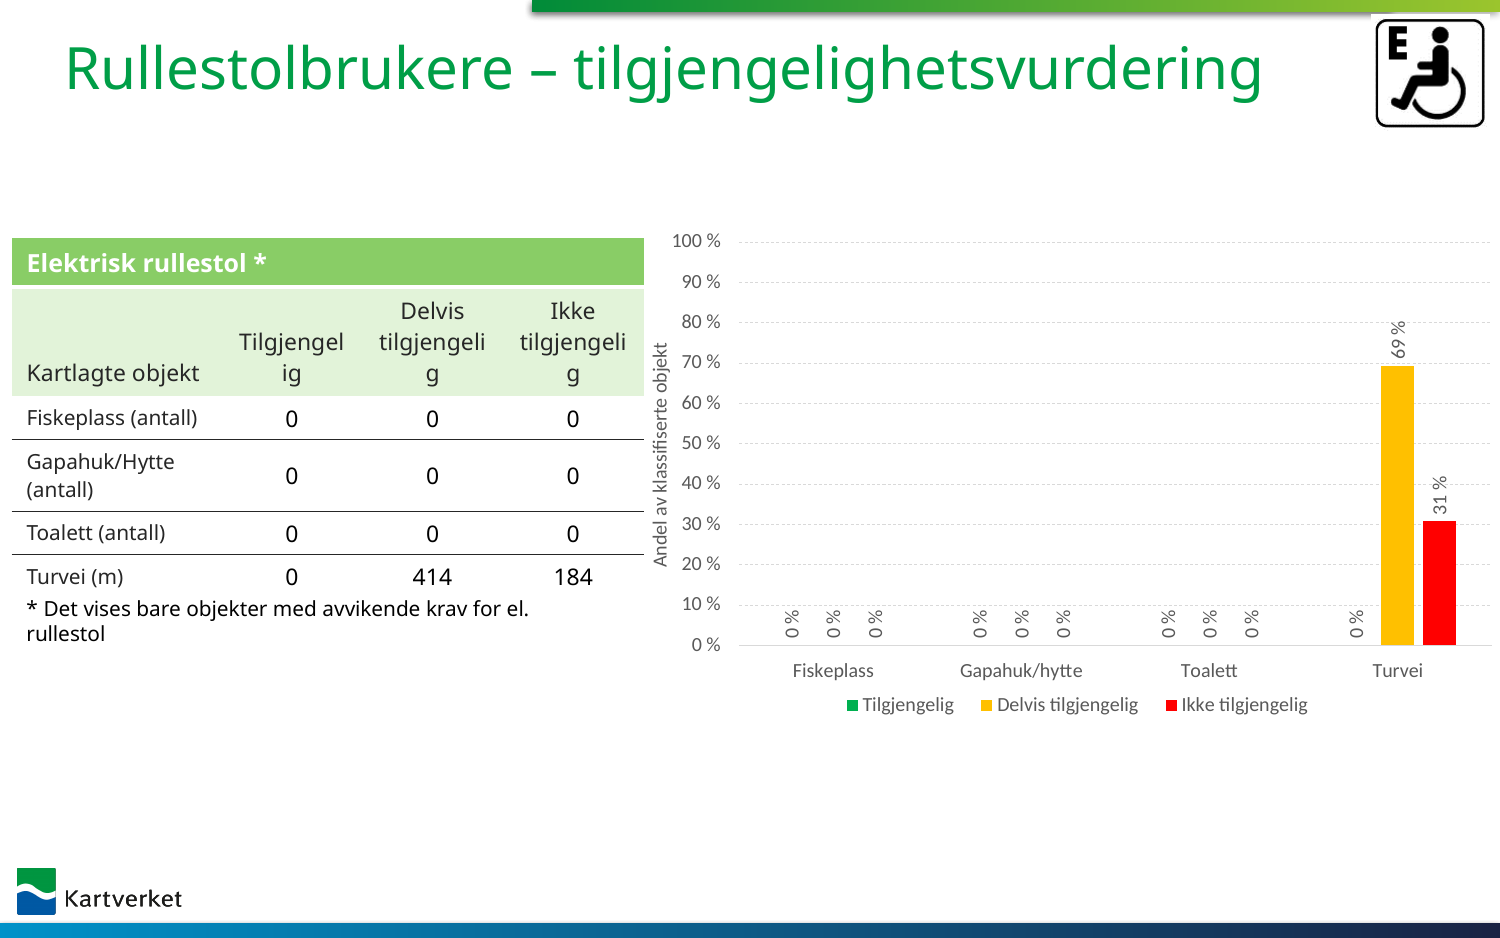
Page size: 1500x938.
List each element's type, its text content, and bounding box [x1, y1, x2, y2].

text_box Rullestolbrukere – tilgjengelighetsvurdering [49, 12, 1372, 109]
table_cell 0 [503, 440, 638, 511]
table_header Elektrisk rullestol * [12, 238, 638, 285]
table_cell 0 [362, 440, 503, 511]
table_cell 0 [222, 555, 362, 588]
table_cell Ikke tilgjengelig [503, 289, 638, 396]
table_cell 0 [362, 396, 503, 439]
table_cell 0 [503, 396, 638, 439]
table_cell Delvis tilgjengelig [362, 289, 503, 396]
table_cell 0 [362, 512, 503, 554]
table_cell 0 [503, 512, 638, 554]
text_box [1371, 13, 1491, 133]
table_cell 0 [222, 396, 362, 439]
table_cell Fiskeplass (antall) [12, 396, 222, 439]
table_cell Turvei (m) [12, 555, 222, 588]
text_box * Det vises bare objekter med avvikende krav for el. rullestol [11, 588, 597, 653]
table_cell Toalett (antall) [12, 512, 222, 554]
table_cell 184 [503, 555, 638, 598]
table_cell Kartlagte objekt [12, 289, 222, 396]
table_cell Gapahuk/Hytte (antall) [12, 440, 222, 511]
table_cell 414 [362, 555, 503, 588]
table_cell 0 [222, 512, 362, 554]
table_cell Tilgjengelig [222, 289, 362, 396]
picture [643, 218, 1500, 728]
table_cell 0 [222, 440, 362, 511]
